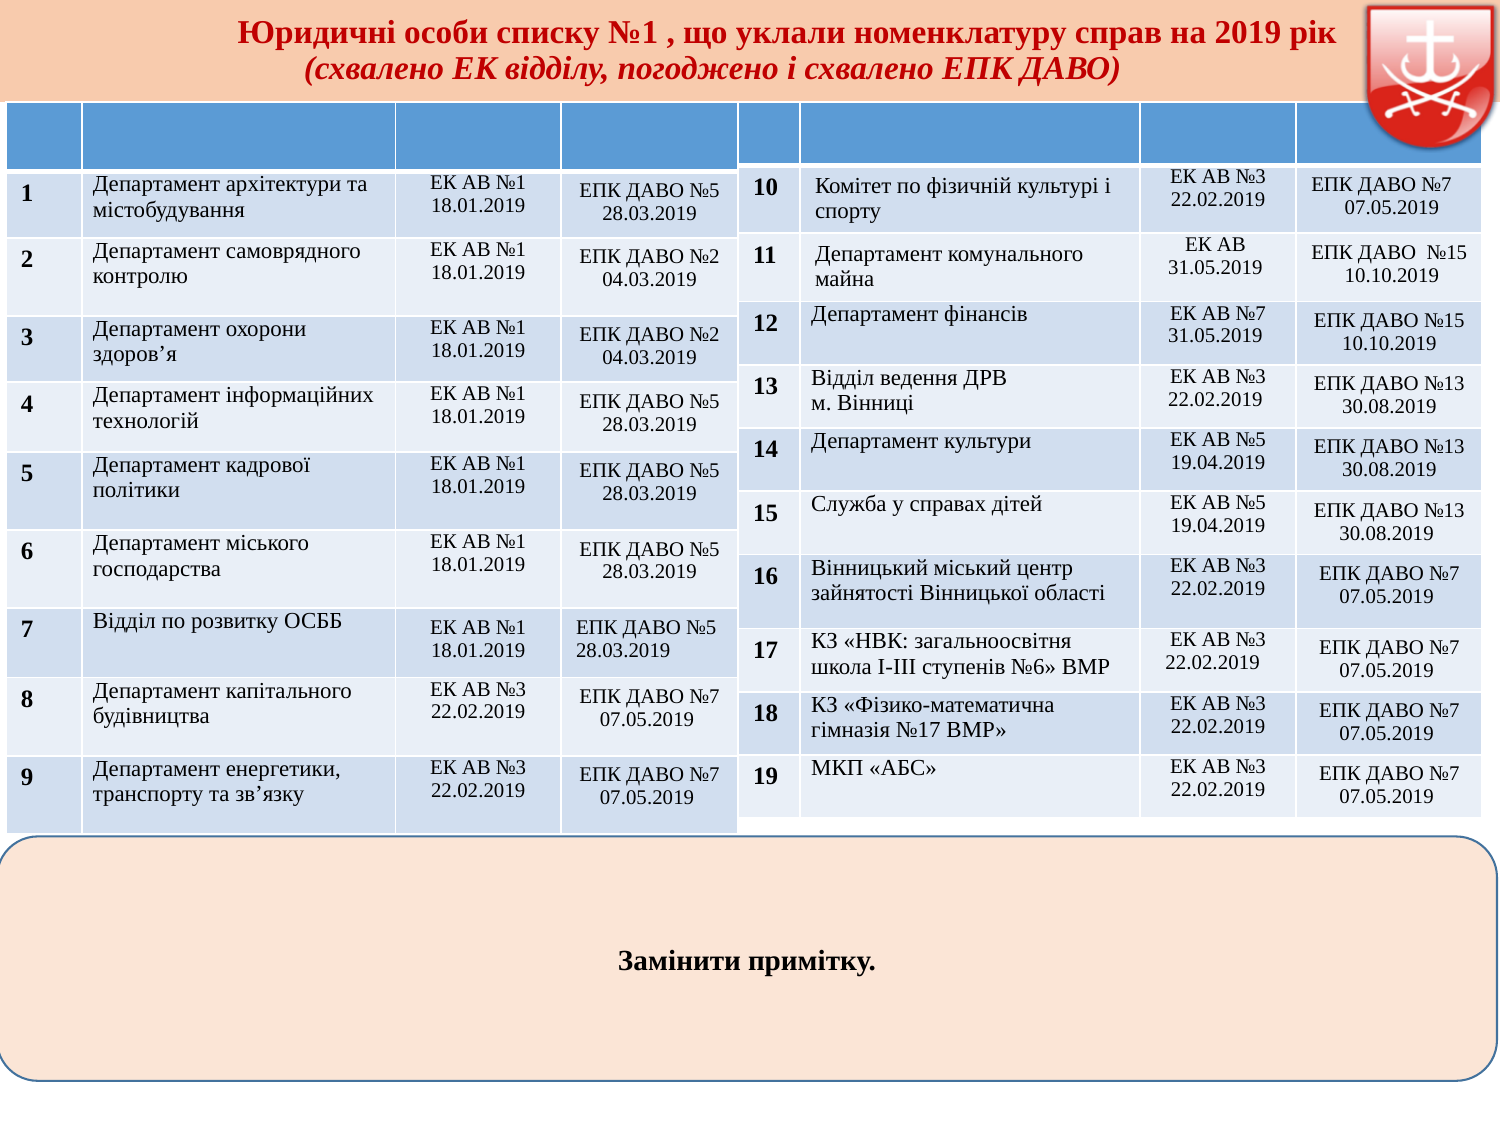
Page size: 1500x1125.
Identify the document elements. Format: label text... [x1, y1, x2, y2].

table_cell ЕК АВ №3 22.02.2019 [1141, 555, 1295, 628]
table_cell Відділ ведення ДРВ м. Вінниці [801, 366, 1139, 427]
table_cell ЕПК ДАВО №7 07.05.2019 [562, 757, 737, 833]
table_cell ЕПК ДАВО №15 10.10.2019 [1297, 302, 1481, 364]
table_header [1297, 103, 1481, 163]
table_cell ЕК АВ №3 22.02.2019 [1141, 366, 1295, 427]
table_cell ЕПК ДАВО №7 07.05.2019 [1297, 555, 1481, 628]
table_cell 18 [739, 693, 799, 754]
table_cell Служба у справах дітей [801, 492, 1139, 554]
table_cell 10 [739, 168, 799, 232]
table_cell Департамент комунального майна [801, 234, 1139, 301]
table_cell 7 [7, 609, 81, 677]
table_cell ЕК АВ №1 18.01.2019 [396, 609, 560, 677]
table_cell Департамент самоврядного контролю [83, 239, 395, 315]
table_cell ЕПК ДАВО №13 30.08.2019 [1297, 366, 1481, 427]
text_box Замінити примітку. [0, 835, 1499, 1082]
table_cell Департамент міського господарства [83, 531, 395, 607]
table_cell ЕПК ДАВО №5 28.03.2019 [562, 609, 737, 677]
table_cell Відділ по розвитку ОСББ [83, 609, 395, 677]
table_header [396, 103, 560, 169]
table_cell ЕПК ДАВО №15 10.10.2019 [1297, 234, 1481, 301]
table_cell ЕПК ДАВО №5 28.03.2019 [562, 174, 737, 237]
table_cell 15 [739, 492, 799, 554]
table_cell ЕК АВ №1 18.01.2019 [396, 317, 560, 381]
table_cell ЕК АВ №3 22.02.2019 [396, 678, 560, 755]
table_header [801, 103, 1139, 163]
table_header [1141, 103, 1295, 163]
table_cell ЕПК ДАВО №13 30.08.2019 [1297, 429, 1481, 490]
table_cell 16 [739, 555, 799, 628]
table_cell ЕК АВ №1 18.01.2019 [396, 453, 560, 529]
table_cell ЕК АВ №3 22.02.2019 [1141, 756, 1295, 817]
table_cell ЕПК ДАВО №5 28.03.2019 [562, 383, 737, 451]
table_cell МКП «АБС» [801, 756, 1139, 817]
table_cell Департамент охорони здоров’я [83, 317, 395, 381]
table_cell Департамент енергетики, транспорту та зв’язку [83, 757, 395, 833]
table_cell ЕК АВ №7 31.05.2019 [1141, 302, 1295, 364]
table_cell ЕПК ДАВО №2 04.03.2019 [562, 317, 737, 381]
table_cell 4 [7, 383, 81, 451]
table_cell ЕК АВ №1 18.01.2019 [396, 174, 560, 237]
table_cell ЕК АВ №3 22.02.2019 [396, 757, 560, 833]
table_cell 17 [739, 629, 799, 691]
table_cell ЕПК ДАВО №13 30.08.2019 [1297, 492, 1481, 554]
table_cell КЗ «НВК: загальноосвітня школа І-ІІІ ступенів №6» ВМР [801, 629, 1139, 691]
table_cell 13 [739, 366, 799, 427]
table_cell ЕПК ДАВО №5 28.03.2019 [562, 453, 737, 529]
table_cell ЕК АВ 31.05.2019 [1141, 234, 1295, 301]
table_cell 12 [739, 302, 799, 364]
table_cell ЕК АВ №3 22.02.2019 [1141, 629, 1295, 691]
table_cell ЕК АВ №1 18.01.2019 [396, 239, 560, 315]
table_cell ЕПК ДАВО №7 07.05.2019 [562, 678, 737, 755]
table_cell ЕК АВ №5 19.04.2019 [1141, 429, 1295, 490]
table_cell Комітет по фізичній культурі і спорту [801, 168, 1139, 232]
table_cell Департамент культури [801, 429, 1139, 490]
table_cell 1 [7, 174, 81, 237]
table_cell ЕПК ДАВО №2 04.03.2019 [562, 239, 737, 315]
table_cell ЕПК ДАВО №7 07.05.2019 [1297, 756, 1481, 817]
table_cell 6 [7, 531, 81, 607]
table_cell ЕПК ДАВО №5 28.03.2019 [562, 531, 737, 607]
table_cell Вінницький міський центр зайнятості Вінницької області [801, 555, 1139, 628]
table_cell 2 [7, 239, 81, 315]
table_cell Департамент капітального будівництва [83, 678, 395, 755]
table_cell 8 [7, 678, 81, 755]
table_cell ЕПК ДАВО №7 07.05.2019 [1297, 168, 1481, 232]
table_header [7, 103, 81, 169]
table_cell Департамент кадрової політики [83, 453, 395, 529]
table_cell Департамент архітектури та містобудування [83, 174, 395, 237]
table_cell ЕК АВ №5 19.04.2019 [1141, 492, 1295, 554]
table_cell ЕК АВ №3 22.02.2019 [1141, 693, 1295, 754]
table_cell 5 [7, 453, 81, 529]
picture [1359, 0, 1500, 153]
table_header [83, 103, 395, 169]
table_cell ЕК АВ №3 22.02.2019 [1141, 168, 1295, 232]
table_cell 14 [739, 429, 799, 490]
table_cell ЕК АВ №1 18.01.2019 [396, 531, 560, 607]
table_cell 9 [7, 757, 81, 833]
table_cell 3 [7, 317, 81, 381]
table_cell Департамент фінансів [801, 302, 1139, 364]
table_cell ЕПК ДАВО №7 07.05.2019 [1297, 629, 1481, 691]
table_header [562, 103, 737, 169]
table_cell ЕК АВ №1 18.01.2019 [396, 383, 560, 451]
table_cell 19 [739, 756, 799, 817]
title Юридичні особи списку №1 , що уклали номенклатуру справ на 2019 рік (схвалено ЕК відділу, погоджено і схвалено ЕПК ДАВО) [0, 0, 1359, 102]
table_cell Департамент інформаційних технологій [83, 383, 395, 451]
table_cell ЕПК ДАВО №7 07.05.2019 [1297, 693, 1481, 754]
table_header [739, 103, 799, 163]
table_cell КЗ «Фізико-математична гімназія №17 ВМР» [801, 693, 1139, 754]
table_cell 11 [739, 234, 799, 301]
